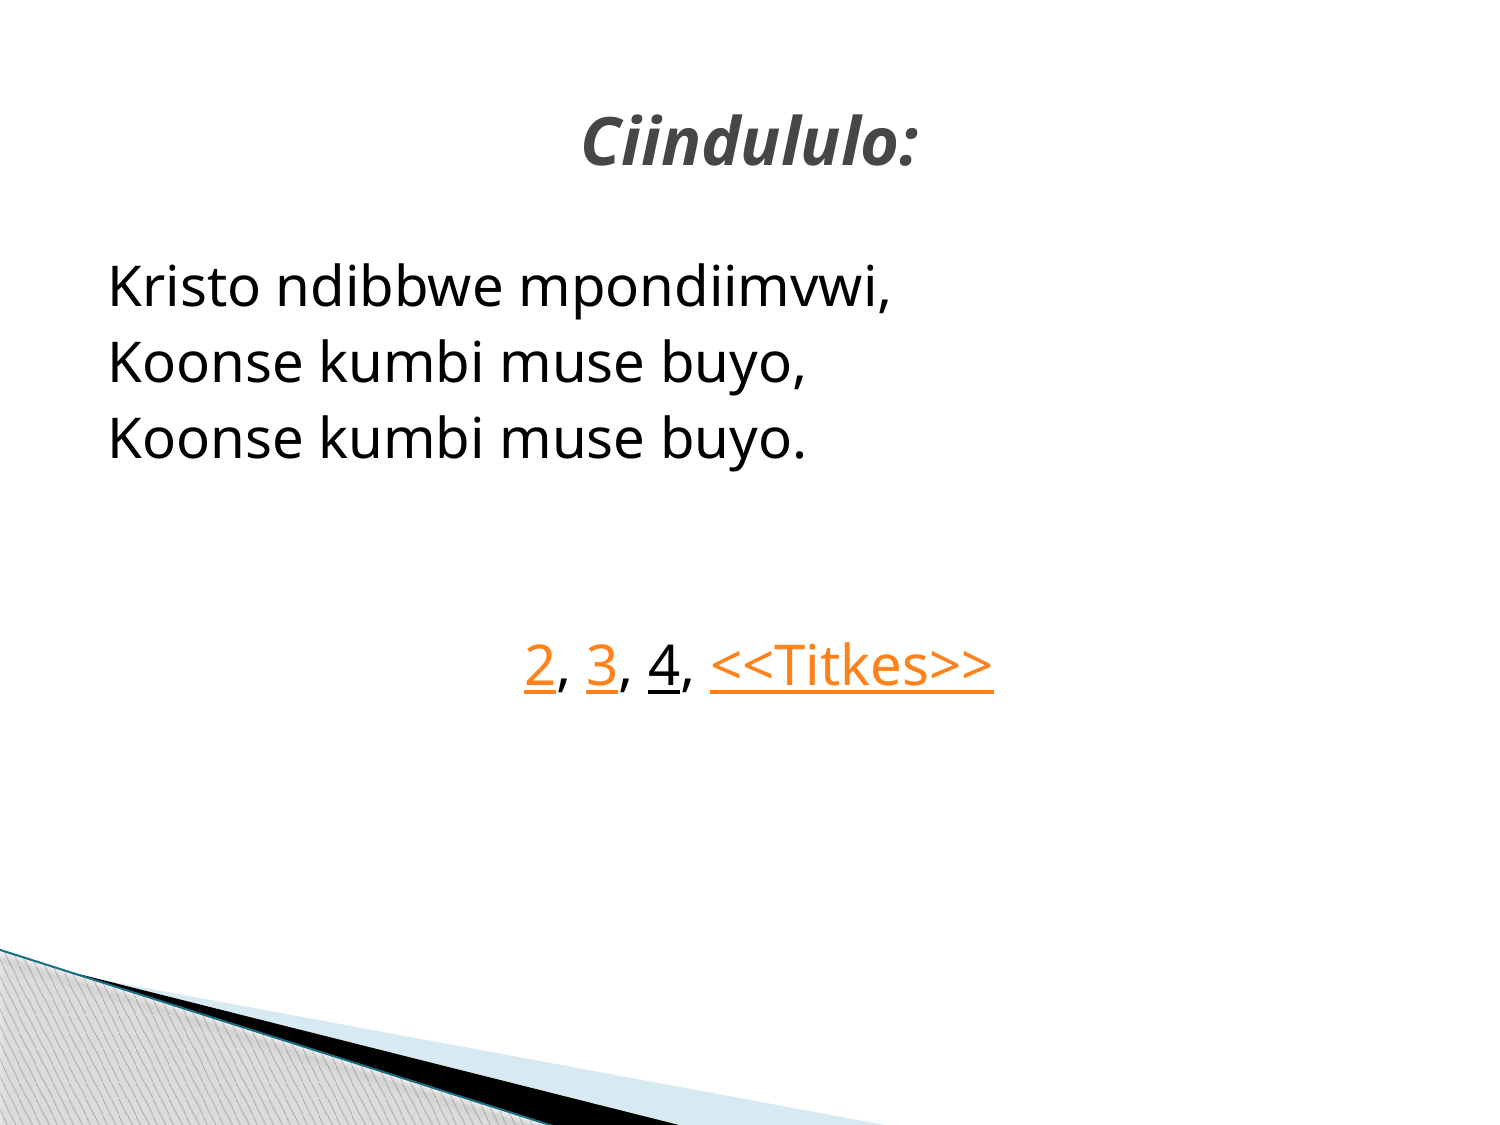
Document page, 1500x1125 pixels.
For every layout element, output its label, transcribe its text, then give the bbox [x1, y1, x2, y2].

list Kristo ndibbwe mpondiimvwi, Koonse kumbi muse buyo, Koonse kumbi muse buyo. 2, 3, 4, <<Titkes>> [75, 243, 1425, 986]
title Ciindululo: [75, 45, 1425, 233]
